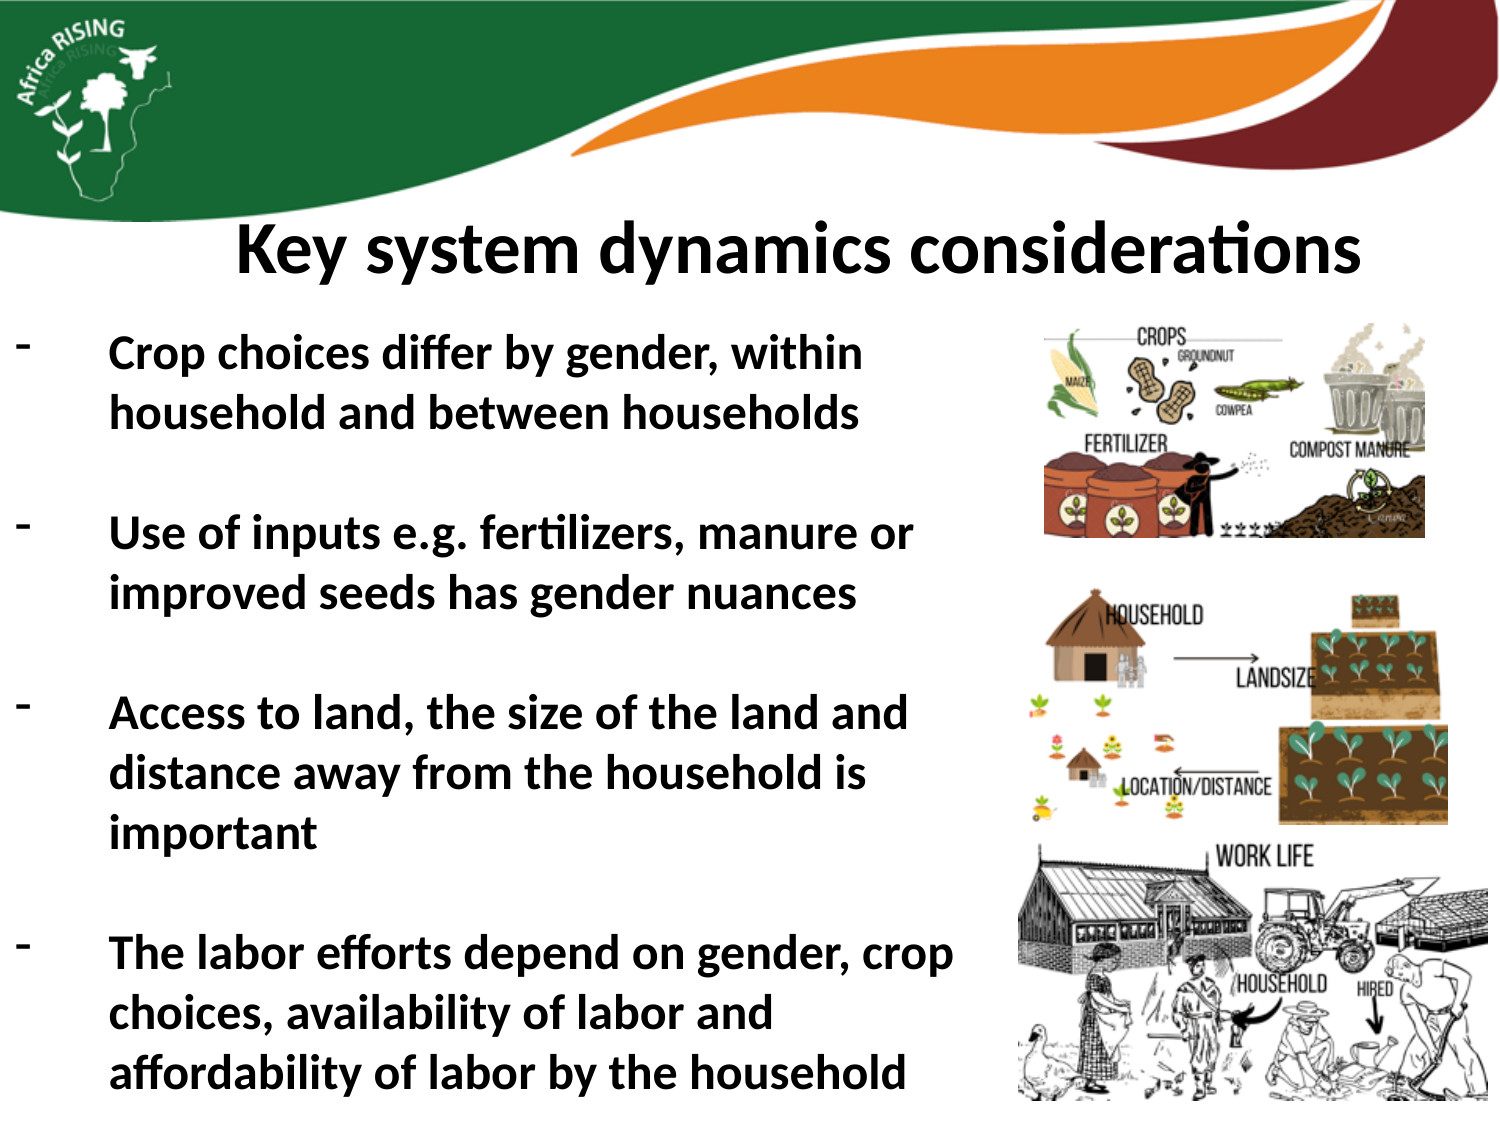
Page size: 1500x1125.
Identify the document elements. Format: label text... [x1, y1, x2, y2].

title Key system dynamics considerations [75, 174, 1500, 313]
picture [1018, 837, 1488, 1102]
text_box Crop choices differ by gender, within household and between households Use of inputs e.g. fertilizers, manure or improved seeds has gender nuances Access to land, the size of the land and distance away from the household is important The labor efforts depend on gender, crop choices, availability of labor and affordability of labor by the household [0, 312, 981, 1108]
picture [1043, 322, 1426, 538]
picture [0, 0, 1499, 222]
picture [1024, 587, 1448, 826]
